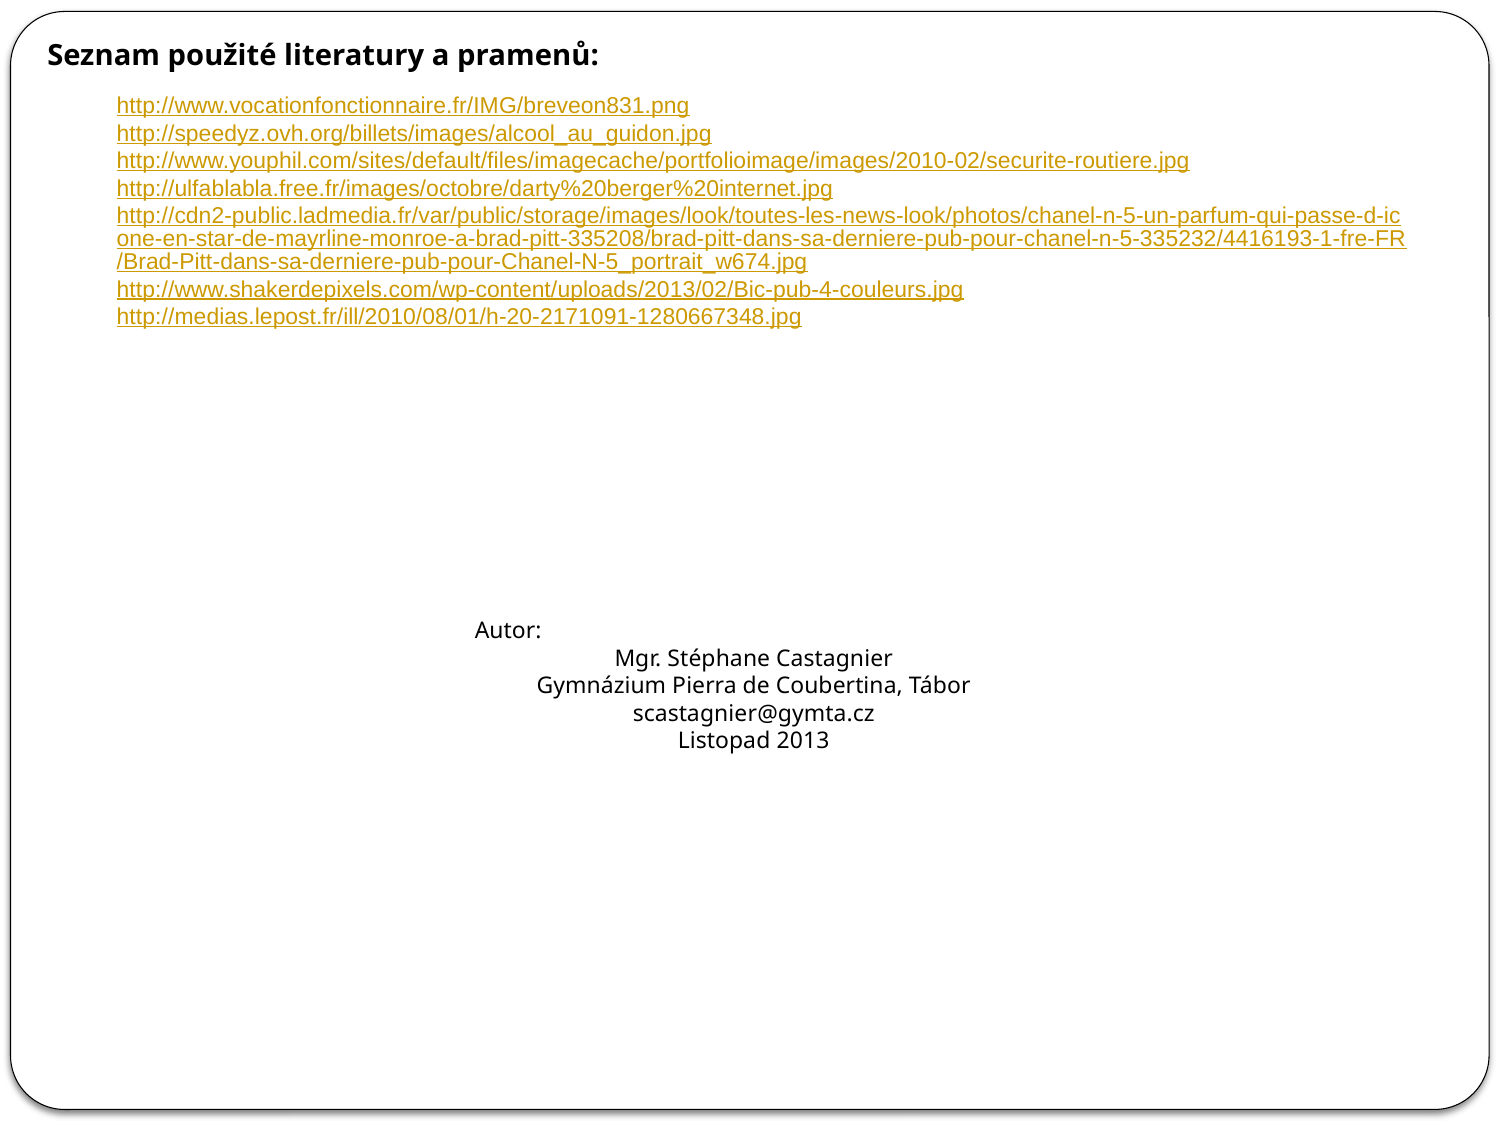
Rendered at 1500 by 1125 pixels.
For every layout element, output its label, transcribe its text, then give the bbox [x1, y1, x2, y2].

text_box Autor: Mgr. Stéphane Castagnier Gymnázium Pierra de Coubertina, Tábor scastagnier@gymta.cz Listopad 2013 [461, 609, 1047, 761]
text_box Seznam použité literatury a pramenů: [33, 29, 762, 79]
text_box http://www.vocationfonctionnaire.fr/IMG/breveon831.png http://speedyz.ovh.org/billets/images/alcool_au_guidon.jpg http://www.youphil.com/sites/default/files/imagecache/portfolioimage/images/2010-02/securite-routiere.jpg http://ulfablabla.free.fr/images/octobre/darty%20berger%20internet.jpg http://cdn2-public.ladmedia.fr/var/public/storage/images/look/toutes-les-news-look/photos/chanel-n-5-un-parfum-qui-passe-d-icone-en-star-de-mayrline-monroe-a-brad-pitt-335208/brad-pitt-dans-sa-derniere-pub-pour-chanel-n-5-335232/4416193-1-fre-FR/Brad-Pitt-dans-sa-derniere-pub-pour-Chanel-N-5_portrait_w674.jpg http://www.shakerdepixels.com/wp-content/uploads/2013/02/Bic-pub-4-couleurs.jpg http://medias.lepost.fr/ill/2010/08/01/h-20-2171091-1280667348.jpg [103, 84, 1424, 318]
